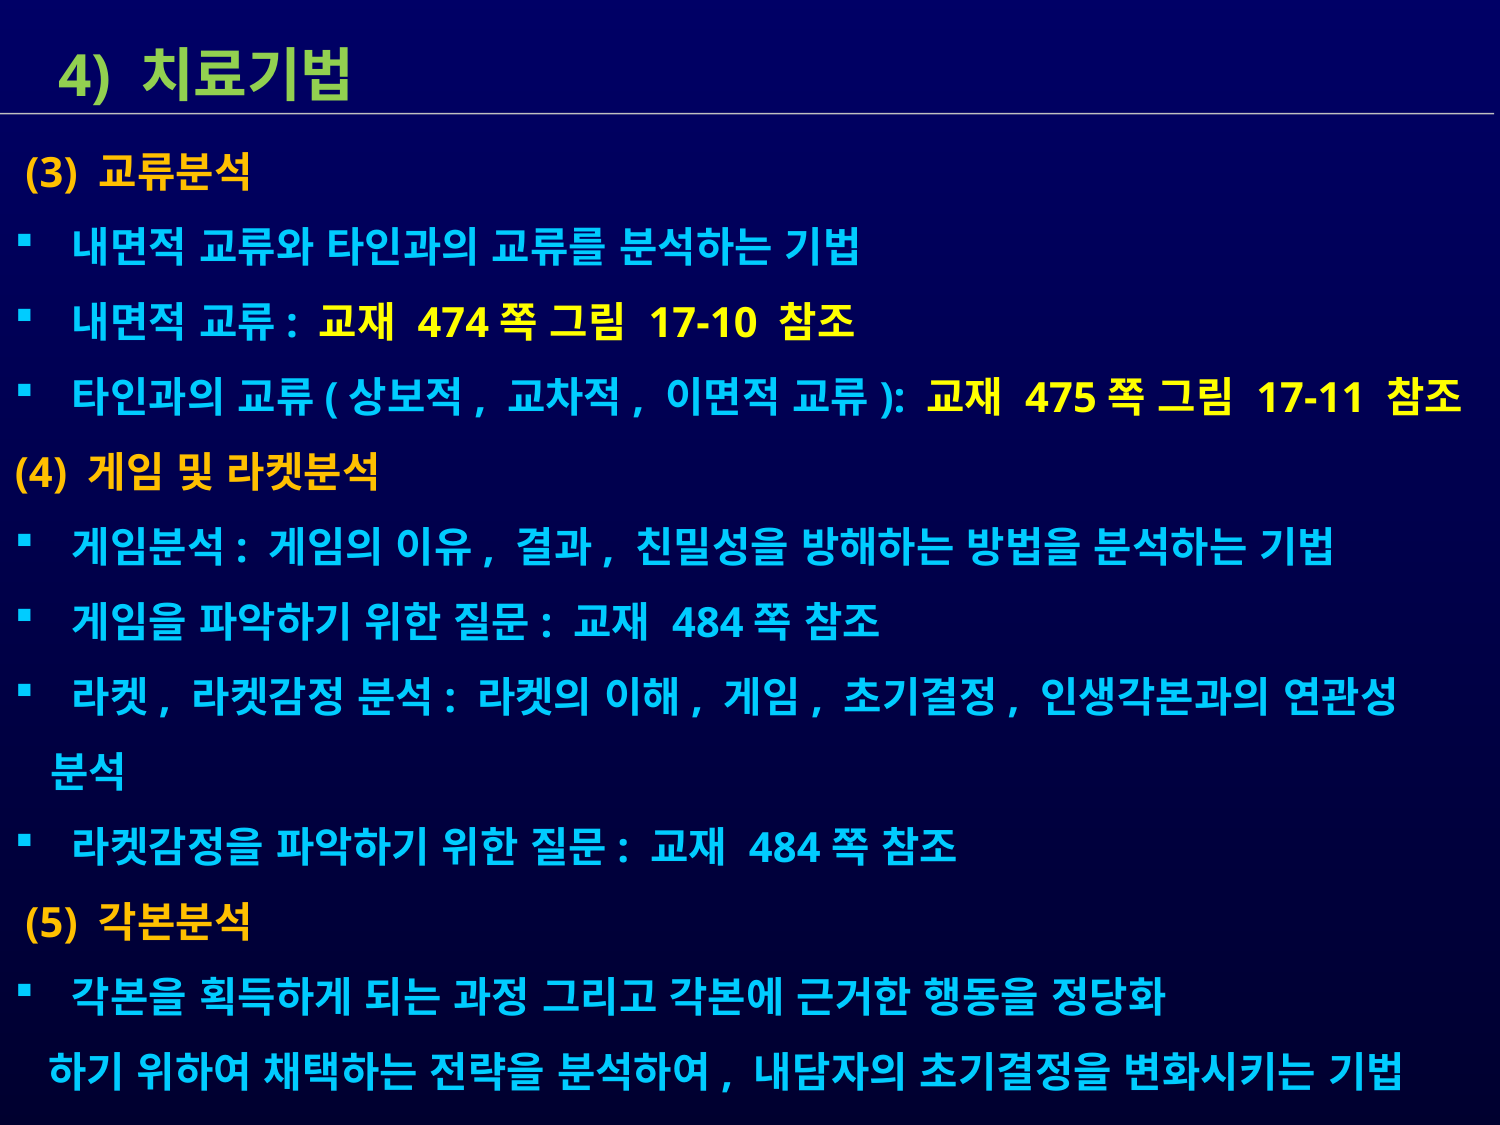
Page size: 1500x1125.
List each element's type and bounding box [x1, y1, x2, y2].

text_box [0, 30, 1500, 1114]
